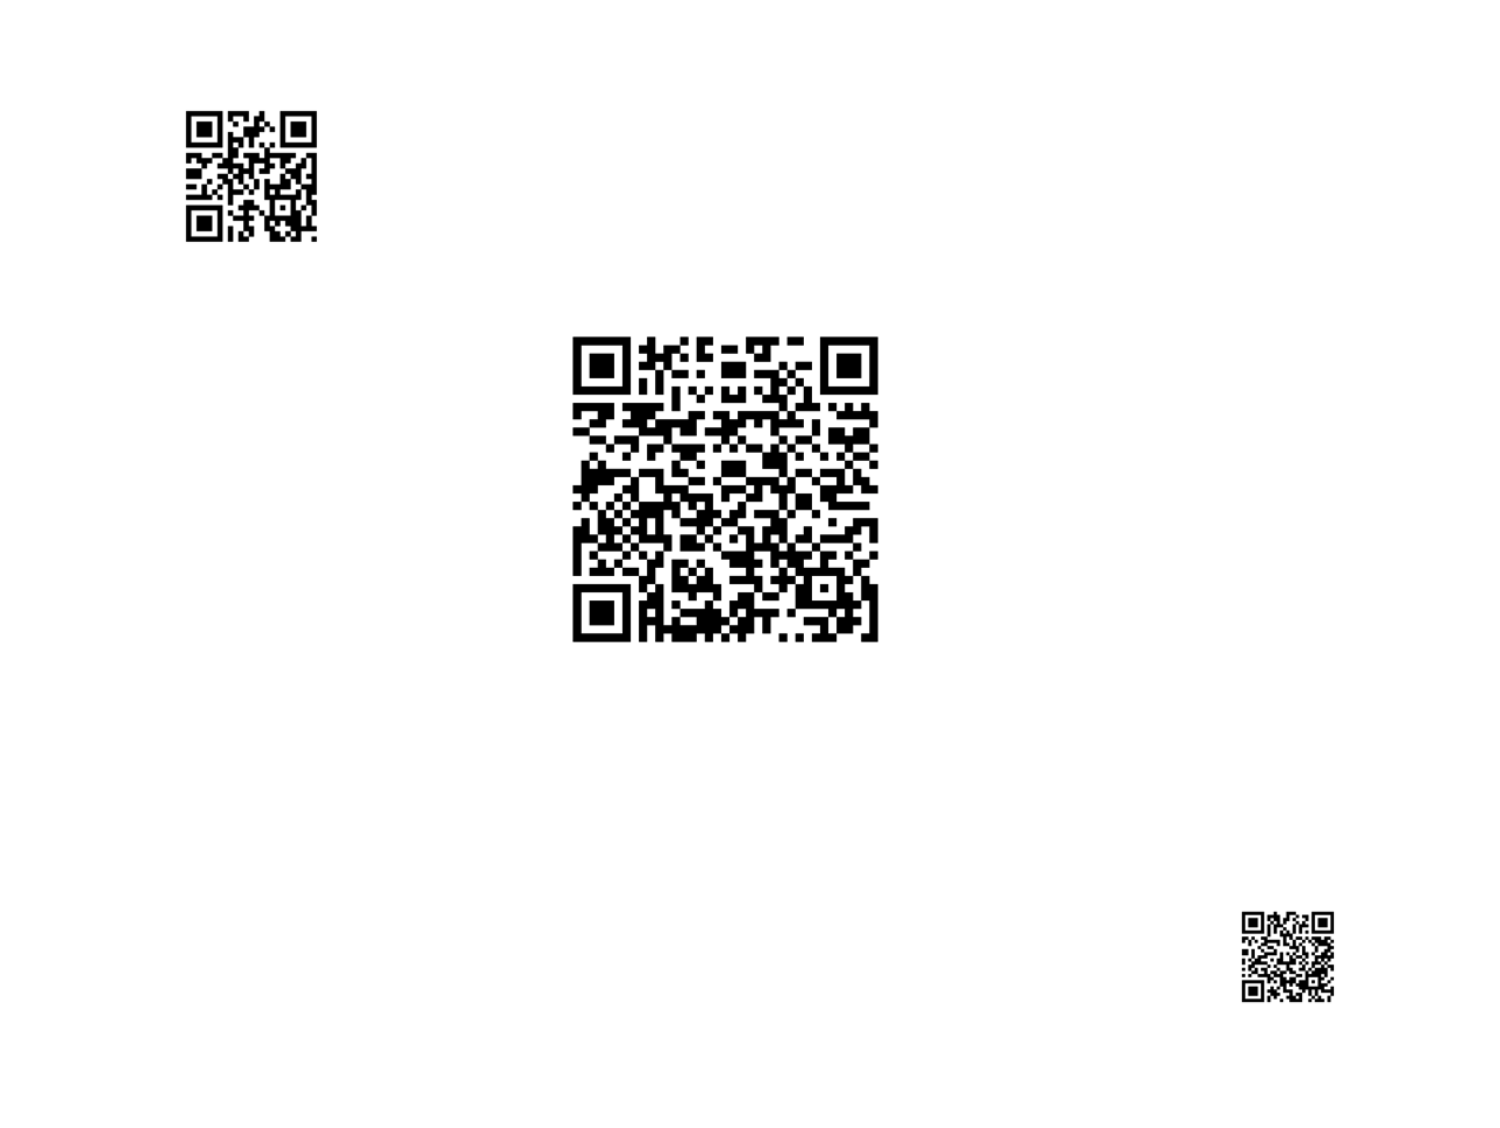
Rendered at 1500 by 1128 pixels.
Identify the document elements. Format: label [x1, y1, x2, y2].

picture [540, 304, 911, 675]
picture [165, 90, 338, 263]
picture [1229, 899, 1347, 1016]
